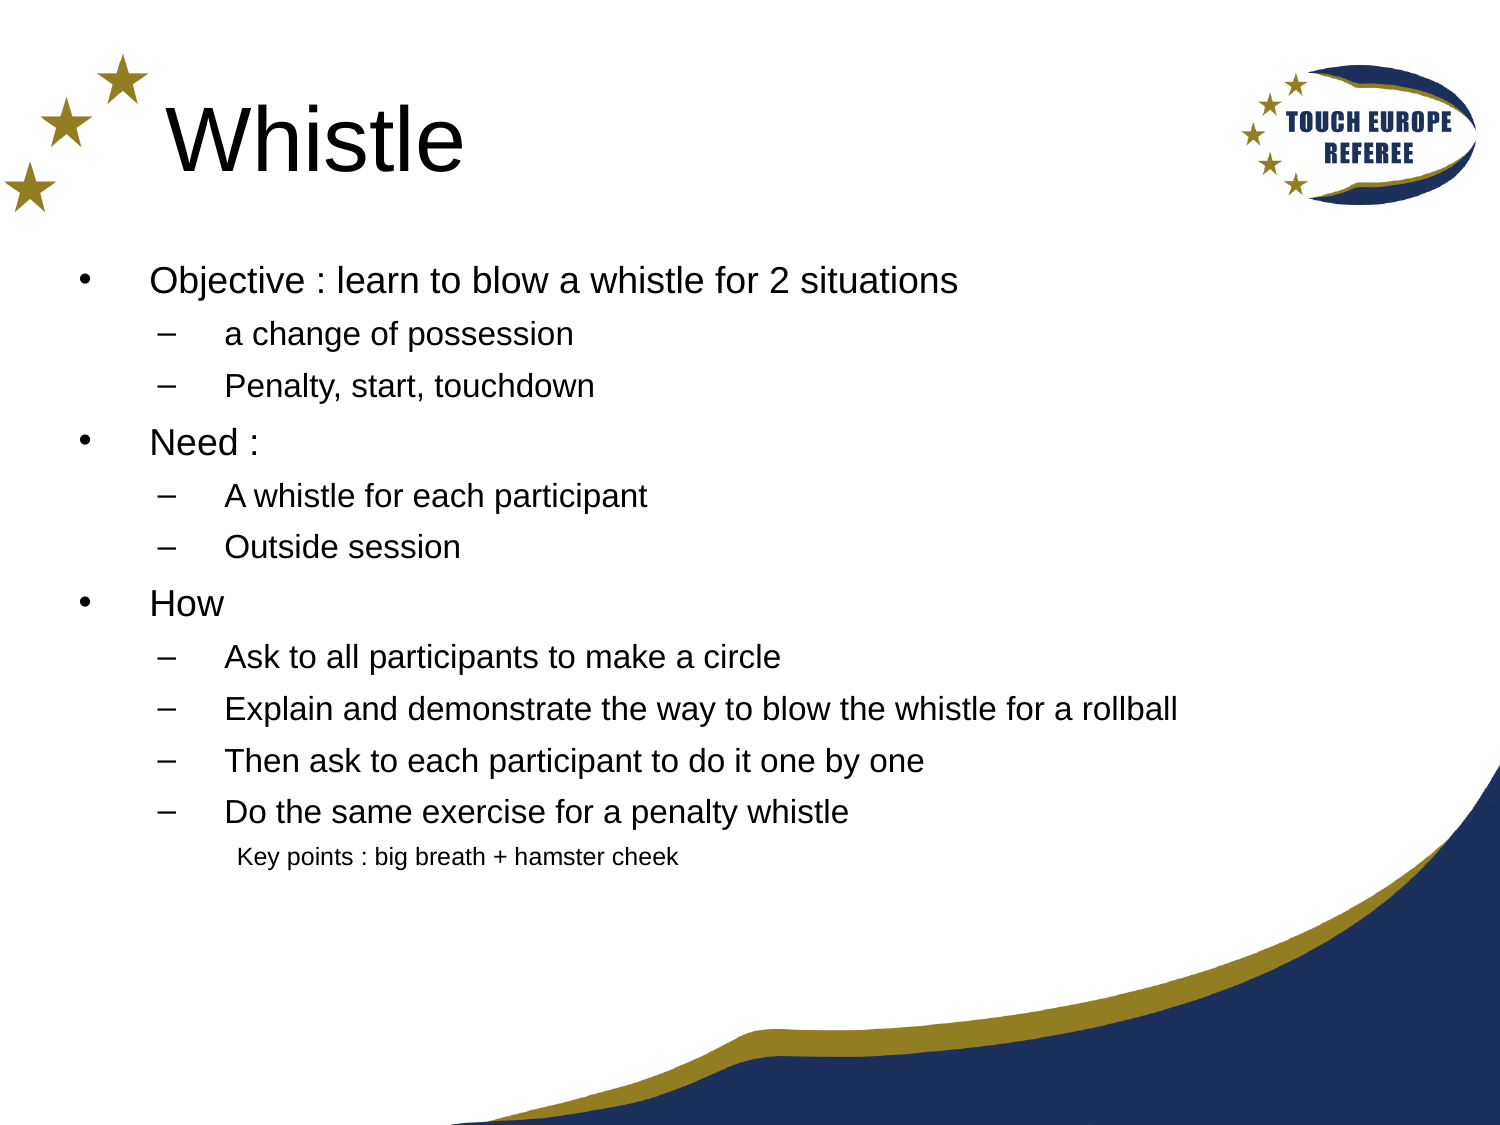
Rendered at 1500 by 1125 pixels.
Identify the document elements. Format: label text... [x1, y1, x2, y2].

list Objective : learn to blow a whistle for 2 situations a change of possession Penalty, start, touchdown Need : A whistle for each participant Outside session How Ask to all participants to make a circle Explain and demonstrate the way to blow the whistle for a rollball Then ask to each participant to do it one by one Do the same exercise for a penalty whistle Key points : big breath + hamster cheek [59, 248, 1343, 939]
title Whistle [150, 45, 1223, 225]
picture [0, 53, 150, 216]
picture [450, 751, 1500, 1125]
picture [1241, 65, 1476, 205]
